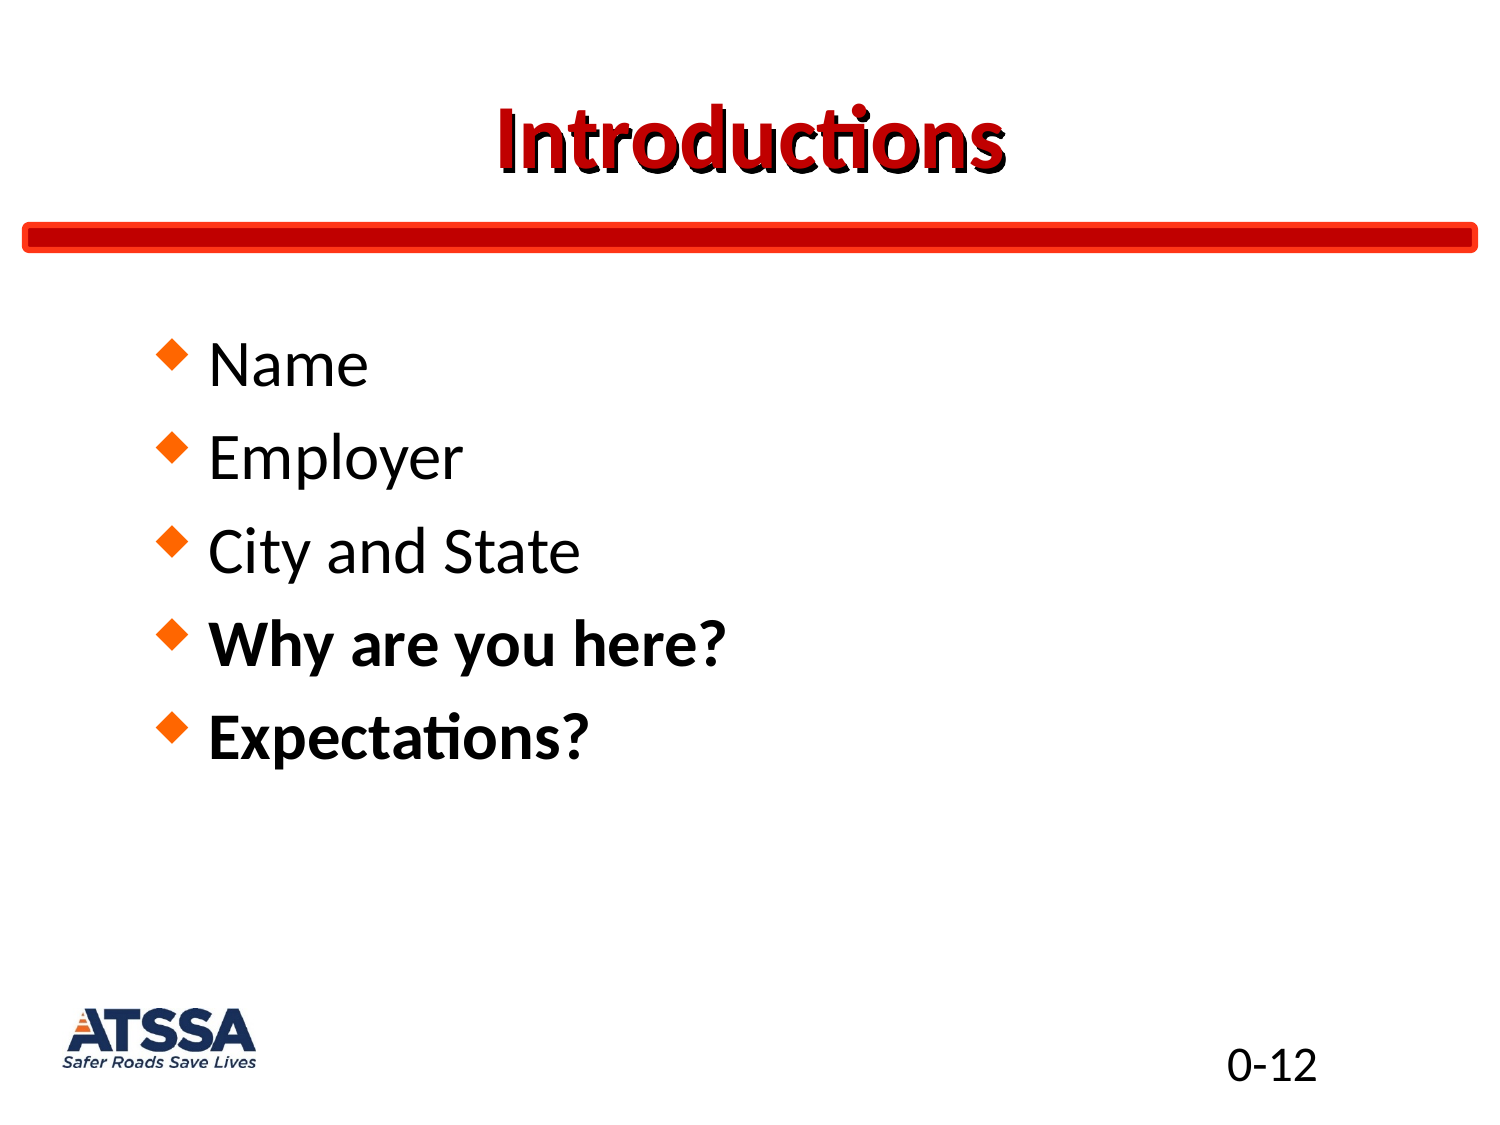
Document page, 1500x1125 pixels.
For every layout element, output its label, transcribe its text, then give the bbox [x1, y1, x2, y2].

title Introductions [0, 0, 1500, 195]
text_box Name Employer City and State Why are you here? Expectations? [137, 312, 775, 1063]
picture [62, 1008, 256, 1068]
